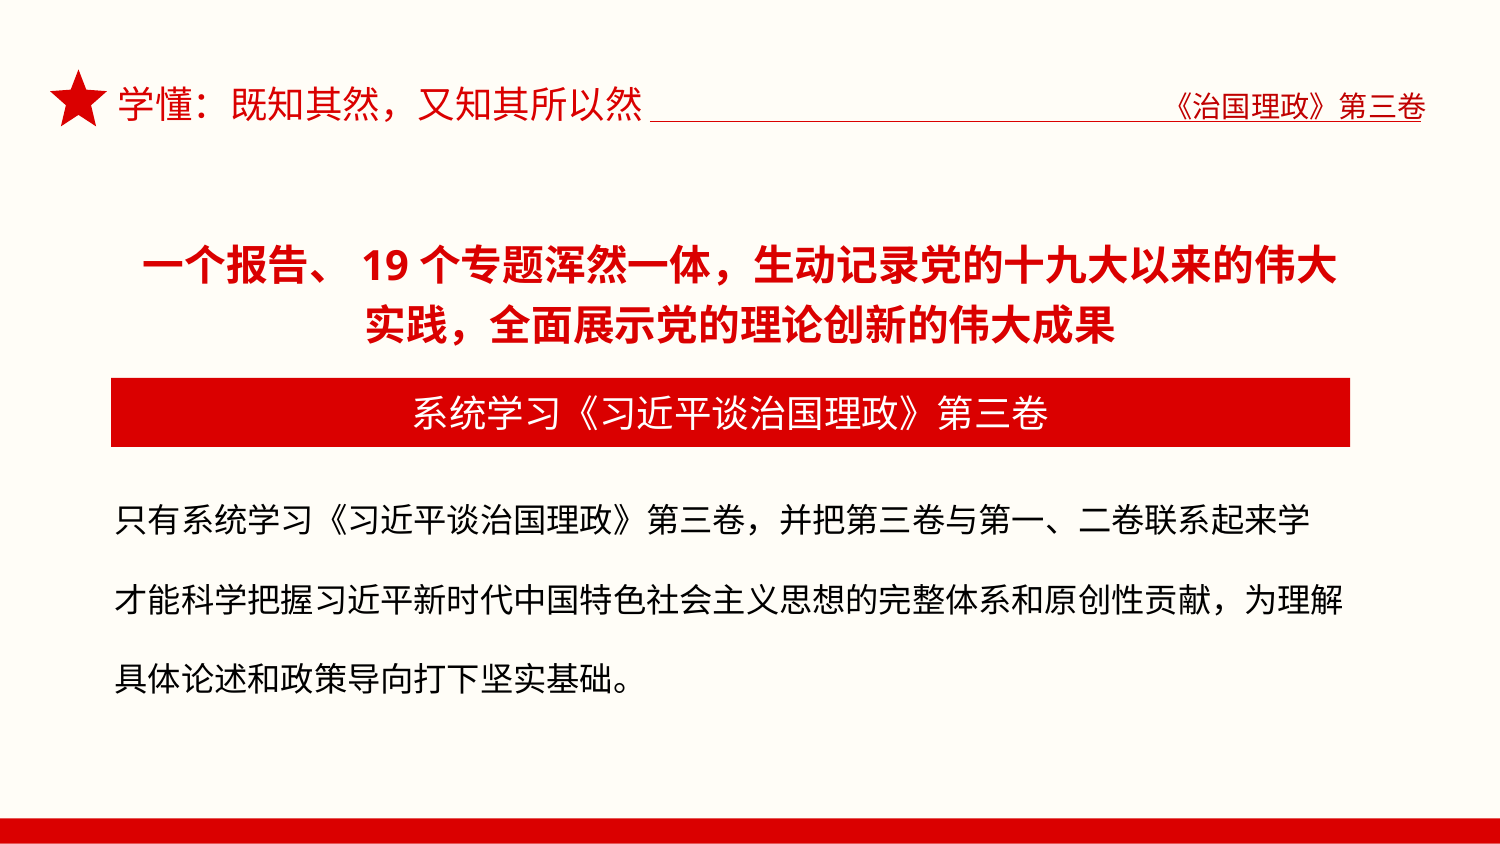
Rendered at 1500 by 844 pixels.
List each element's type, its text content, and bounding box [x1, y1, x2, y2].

text_box 只有系统学习《习近平谈治国理政》第三卷，并把第三卷与第一、二卷联系起来学 才能科学把握习近平新时代中国特色社会主义思想的完整体系和原创性贡献，为理解具体论述和政策导向打下坚实基础。 [99, 451, 1369, 706]
text_box 一个报告、19个专题浑然一体，生动记录党的十九大以来的伟大实践，全面展示党的理论创新的伟大成果 [111, 221, 1369, 357]
text_box 系统学习《习近平谈治国理政》第三卷 [111, 377, 1351, 447]
